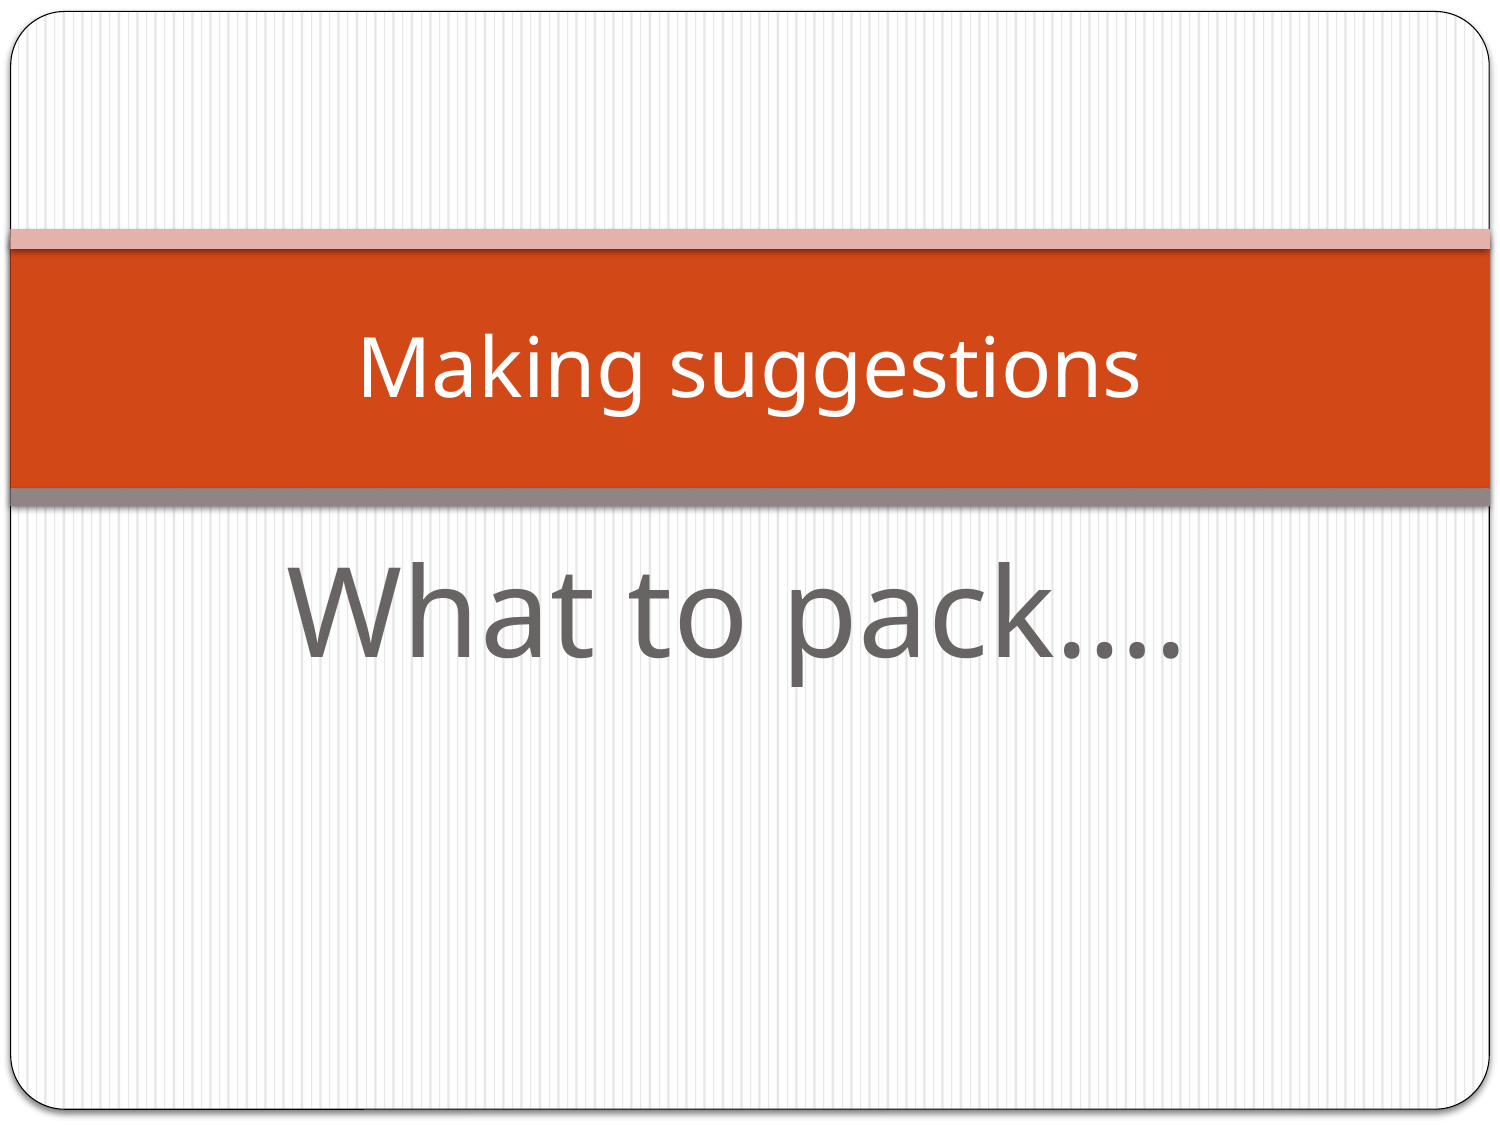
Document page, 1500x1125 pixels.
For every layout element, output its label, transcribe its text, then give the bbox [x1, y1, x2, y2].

title Making suggestions [75, 247, 1425, 489]
subtitle What to pack…. [212, 525, 1263, 788]
